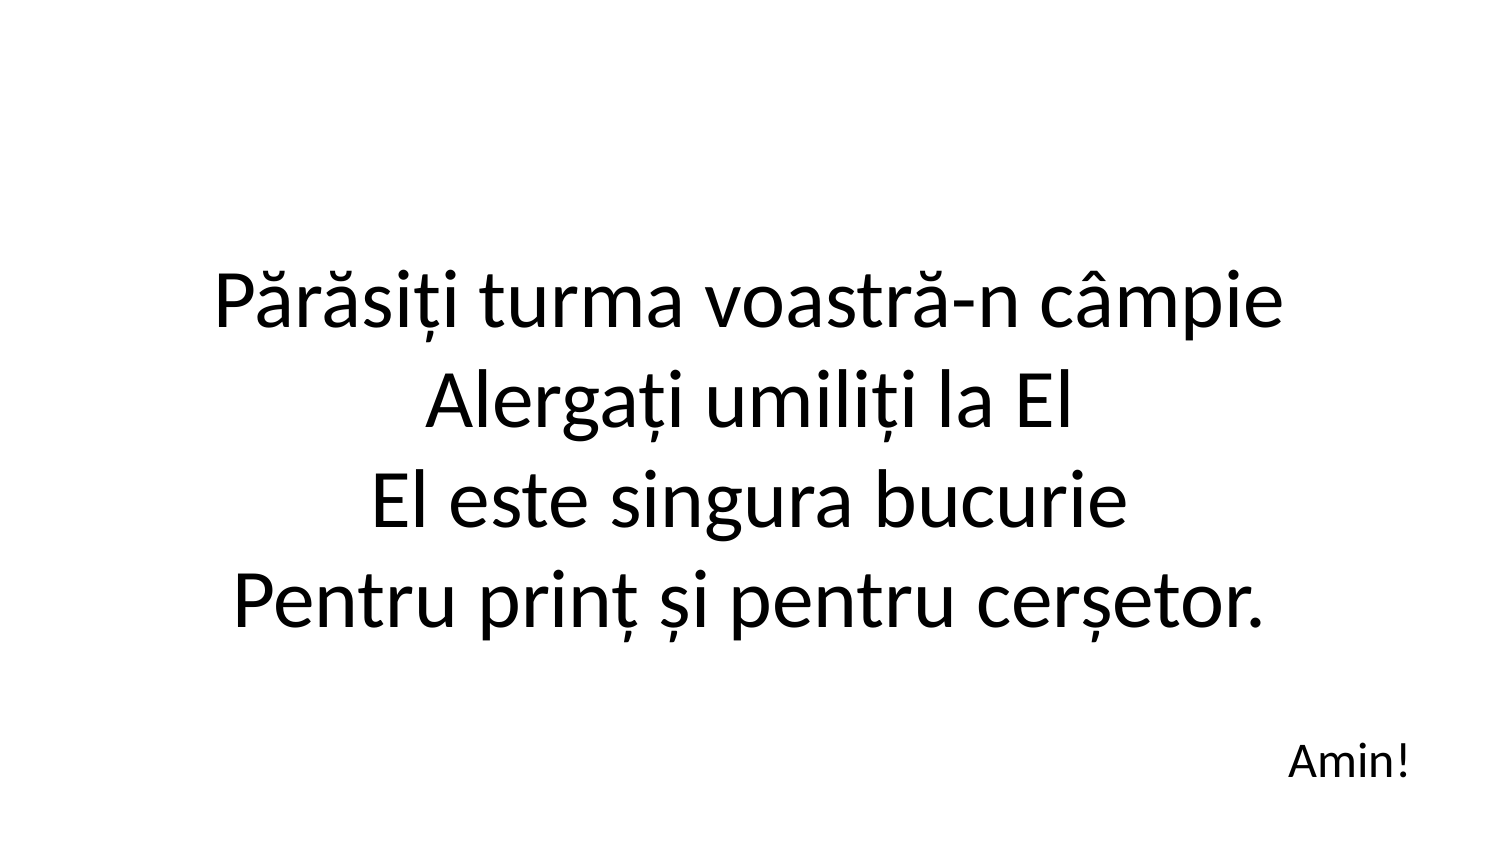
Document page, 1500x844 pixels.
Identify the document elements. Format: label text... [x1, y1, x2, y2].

text_box Amin! [1273, 674, 1427, 795]
text_box Părăsiți turma voastră-n câmpie Alergați umiliți la El El este singura bucurie Pentru prinț și pentru cerșetor. [198, 192, 1302, 652]
